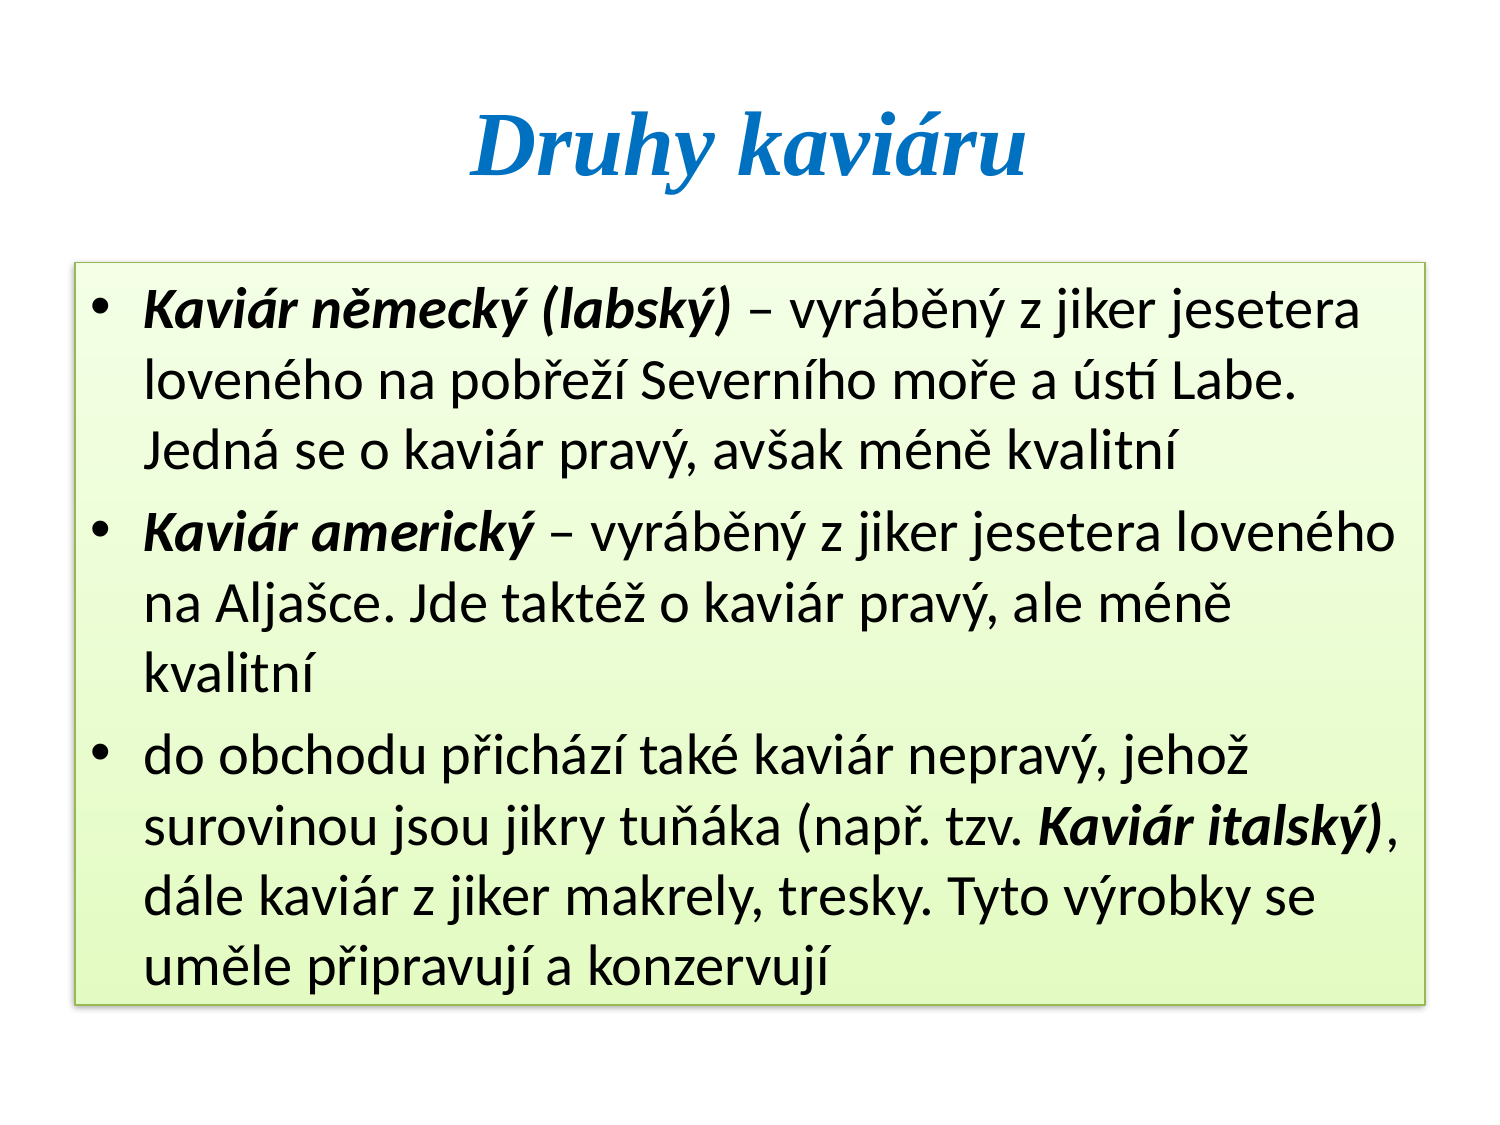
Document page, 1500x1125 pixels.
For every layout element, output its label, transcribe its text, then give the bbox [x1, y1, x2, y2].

title Druhy kaviáru [75, 45, 1425, 233]
list Kaviár německý (labský) – vyráběný z jiker jesetera loveného na pobřeží Severního moře a ústí Labe. Jedná se o kaviár pravý, avšak méně kvalitní Kaviár americký – vyráběný z jiker jesetera loveného na Aljašce. Jde taktéž o kaviár pravý, ale méně kvalitní do obchodu přichází také kaviár nepravý, jehož surovinou jsou jikry tuňáka (např. tzv. Kaviár italský), dále kaviár z jiker makrely, tresky. Tyto výrobky se uměle připravují a konzervují [74, 262, 1426, 1006]
